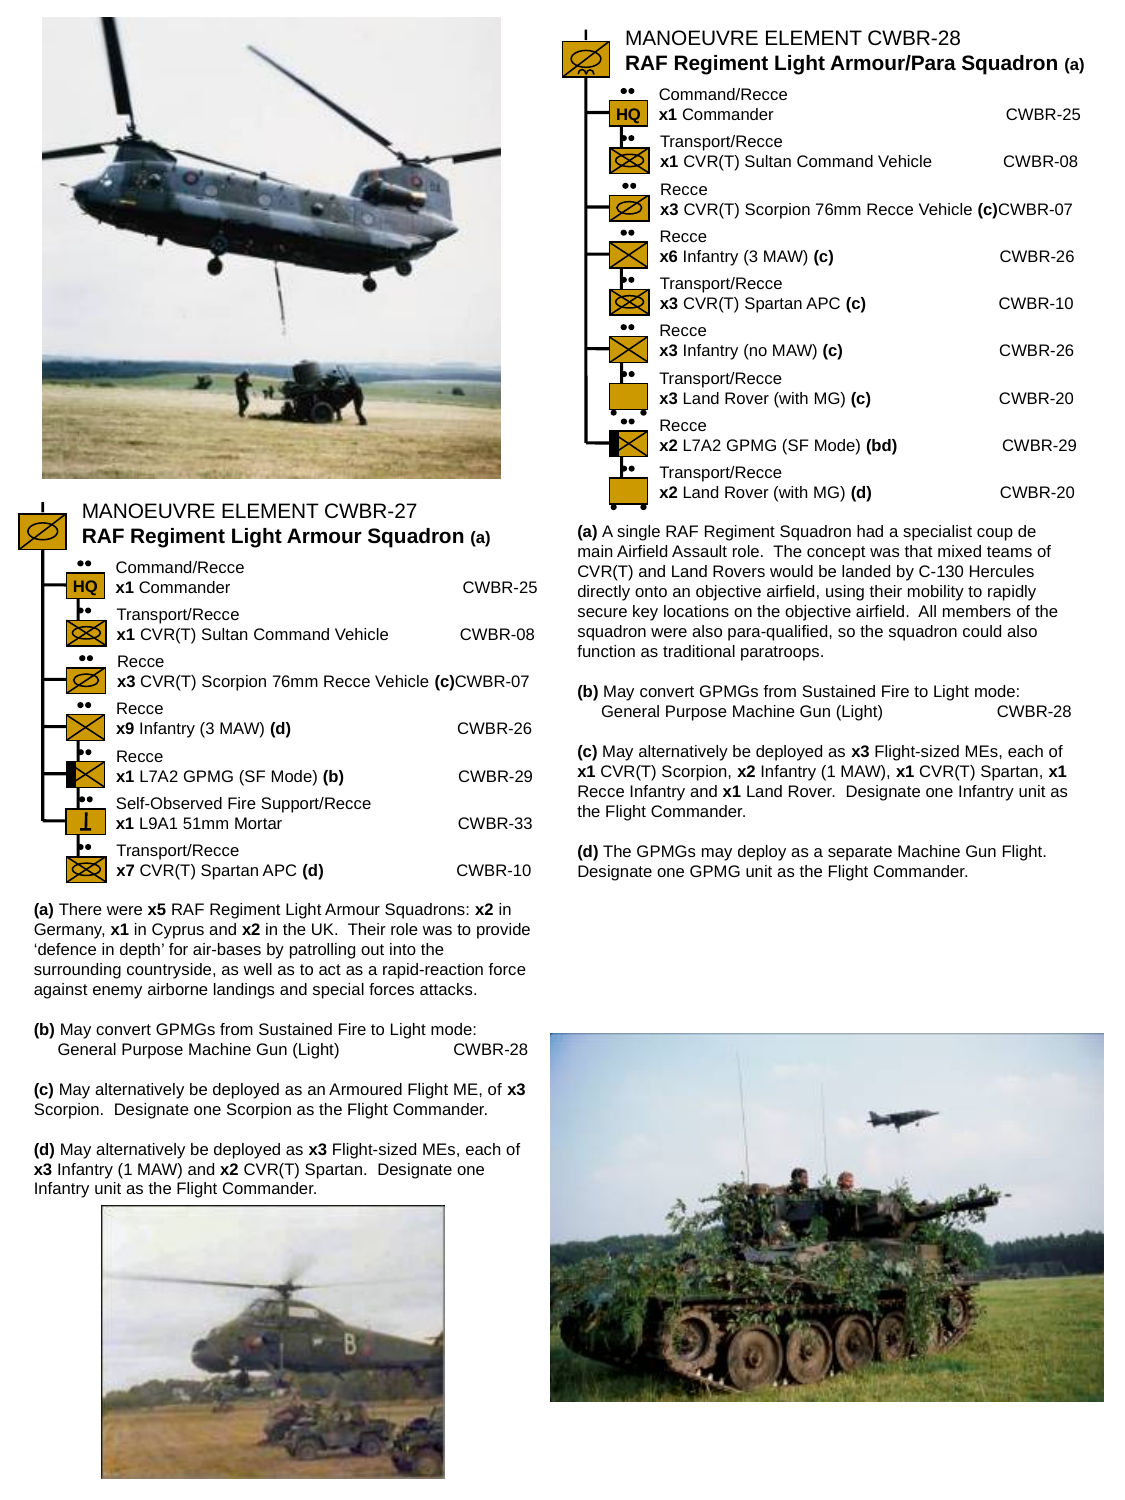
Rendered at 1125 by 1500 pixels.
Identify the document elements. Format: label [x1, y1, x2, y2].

text_box [18, 891, 547, 1206]
text_box [562, 513, 1090, 888]
text_box [562, 17, 1100, 510]
text_box [19, 490, 554, 888]
picture [42, 17, 501, 479]
picture [101, 1205, 445, 1479]
picture [550, 1033, 1104, 1403]
